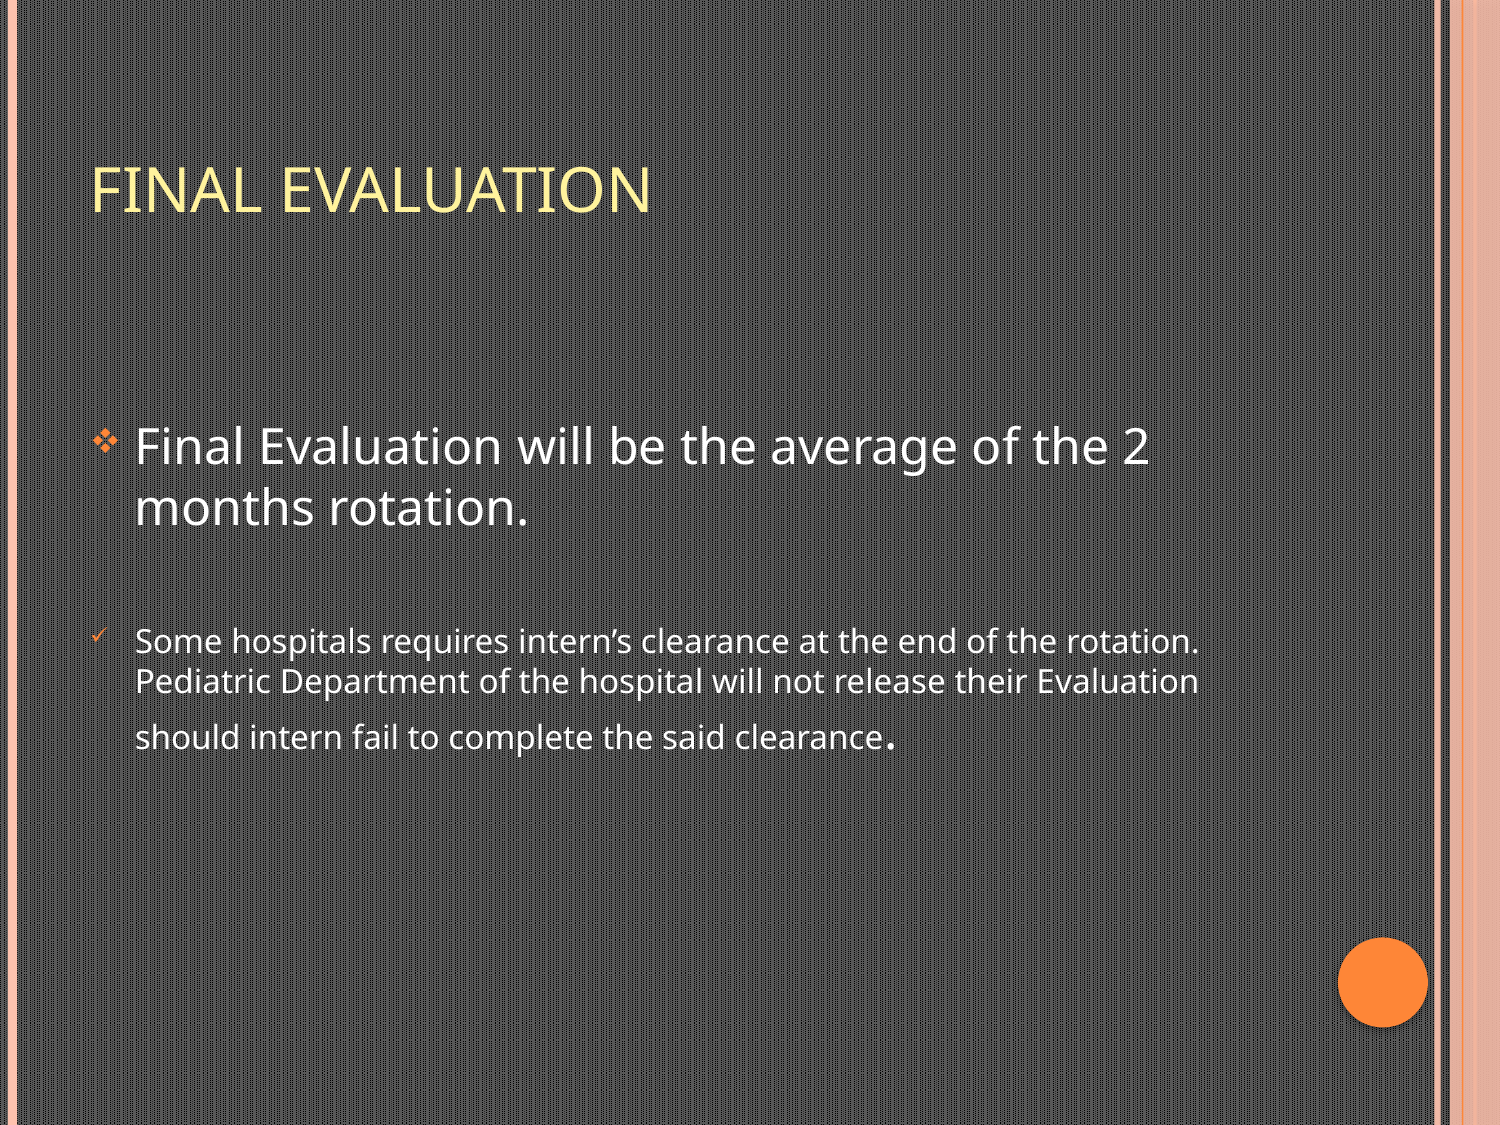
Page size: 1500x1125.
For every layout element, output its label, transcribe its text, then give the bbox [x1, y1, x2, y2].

list Final Evaluation will be the average of the 2 months rotation. Some hospitals requires intern’s clearance at the end of the rotation. Pediatric Department of the hospital will not release their Evaluation should intern fail to complete the said clearance. [75, 262, 1300, 1062]
title Final Evaluation [75, 45, 1300, 233]
